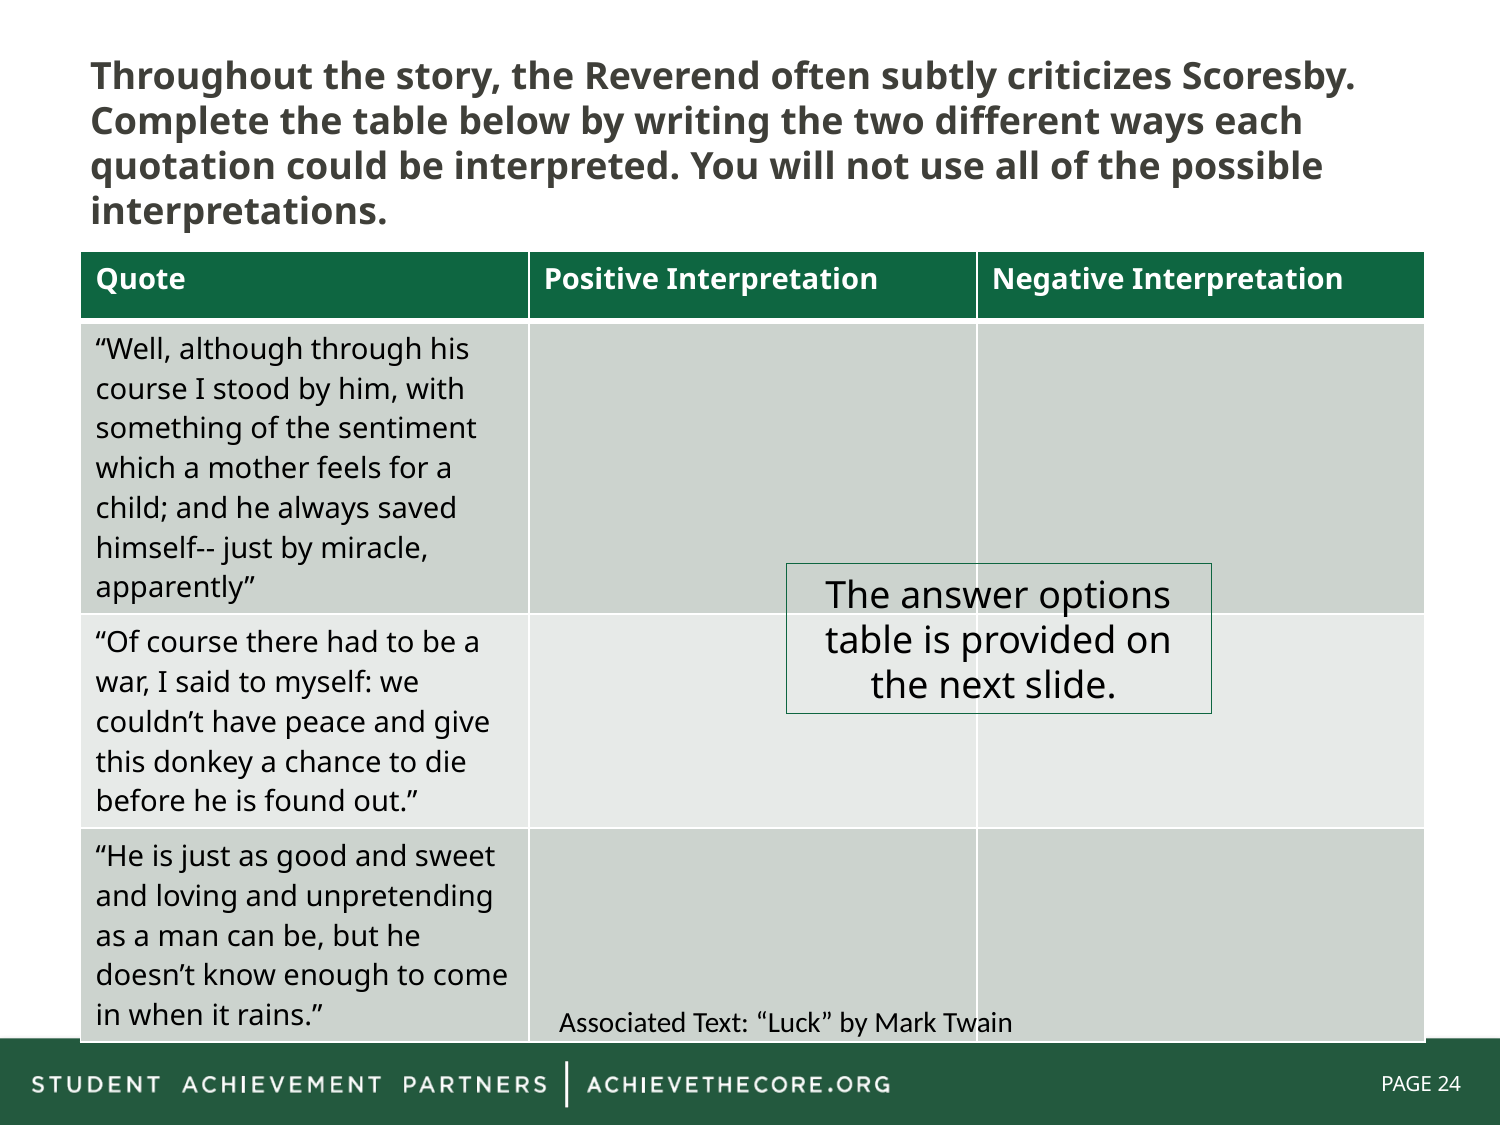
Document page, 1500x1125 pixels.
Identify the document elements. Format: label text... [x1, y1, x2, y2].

table_header Quote [81, 252, 528, 318]
text_box The answer options table is provided on the next slide. [786, 563, 1212, 714]
list Throughout the story, the Reverend often subtly criticizes Scoresby. Complete the table below by writing the two different ways each quotation could be interpreted. You will not use all of the possible interpretations. [75, 44, 1425, 1005]
table_cell “Of course there had to be a war, I said to myself: we couldn’t have peace and give this donkey a chance to die before he is found out.” [81, 615, 528, 827]
table_cell [978, 829, 1424, 1041]
table_cell [530, 615, 976, 827]
table_cell [978, 615, 1424, 827]
table_header Positive Interpretation [530, 252, 976, 318]
table_cell “He is just as good and sweet and loving and unpretending as a man can be, but he doesn’t know enough to come in when it rains.” [81, 829, 528, 1041]
table_cell “Well, although through his course I stood by him, with something of the sentiment which a mother feels for a child; and he always saved himself-- just by miracle, apparently” [81, 324, 528, 613]
table_cell [530, 829, 976, 1041]
table_cell [978, 324, 1424, 613]
table_header Negative Interpretation [978, 252, 1424, 318]
text_box Associated Text: “Luck” by Mark Twain [544, 995, 1029, 1046]
table_cell [530, 324, 976, 613]
